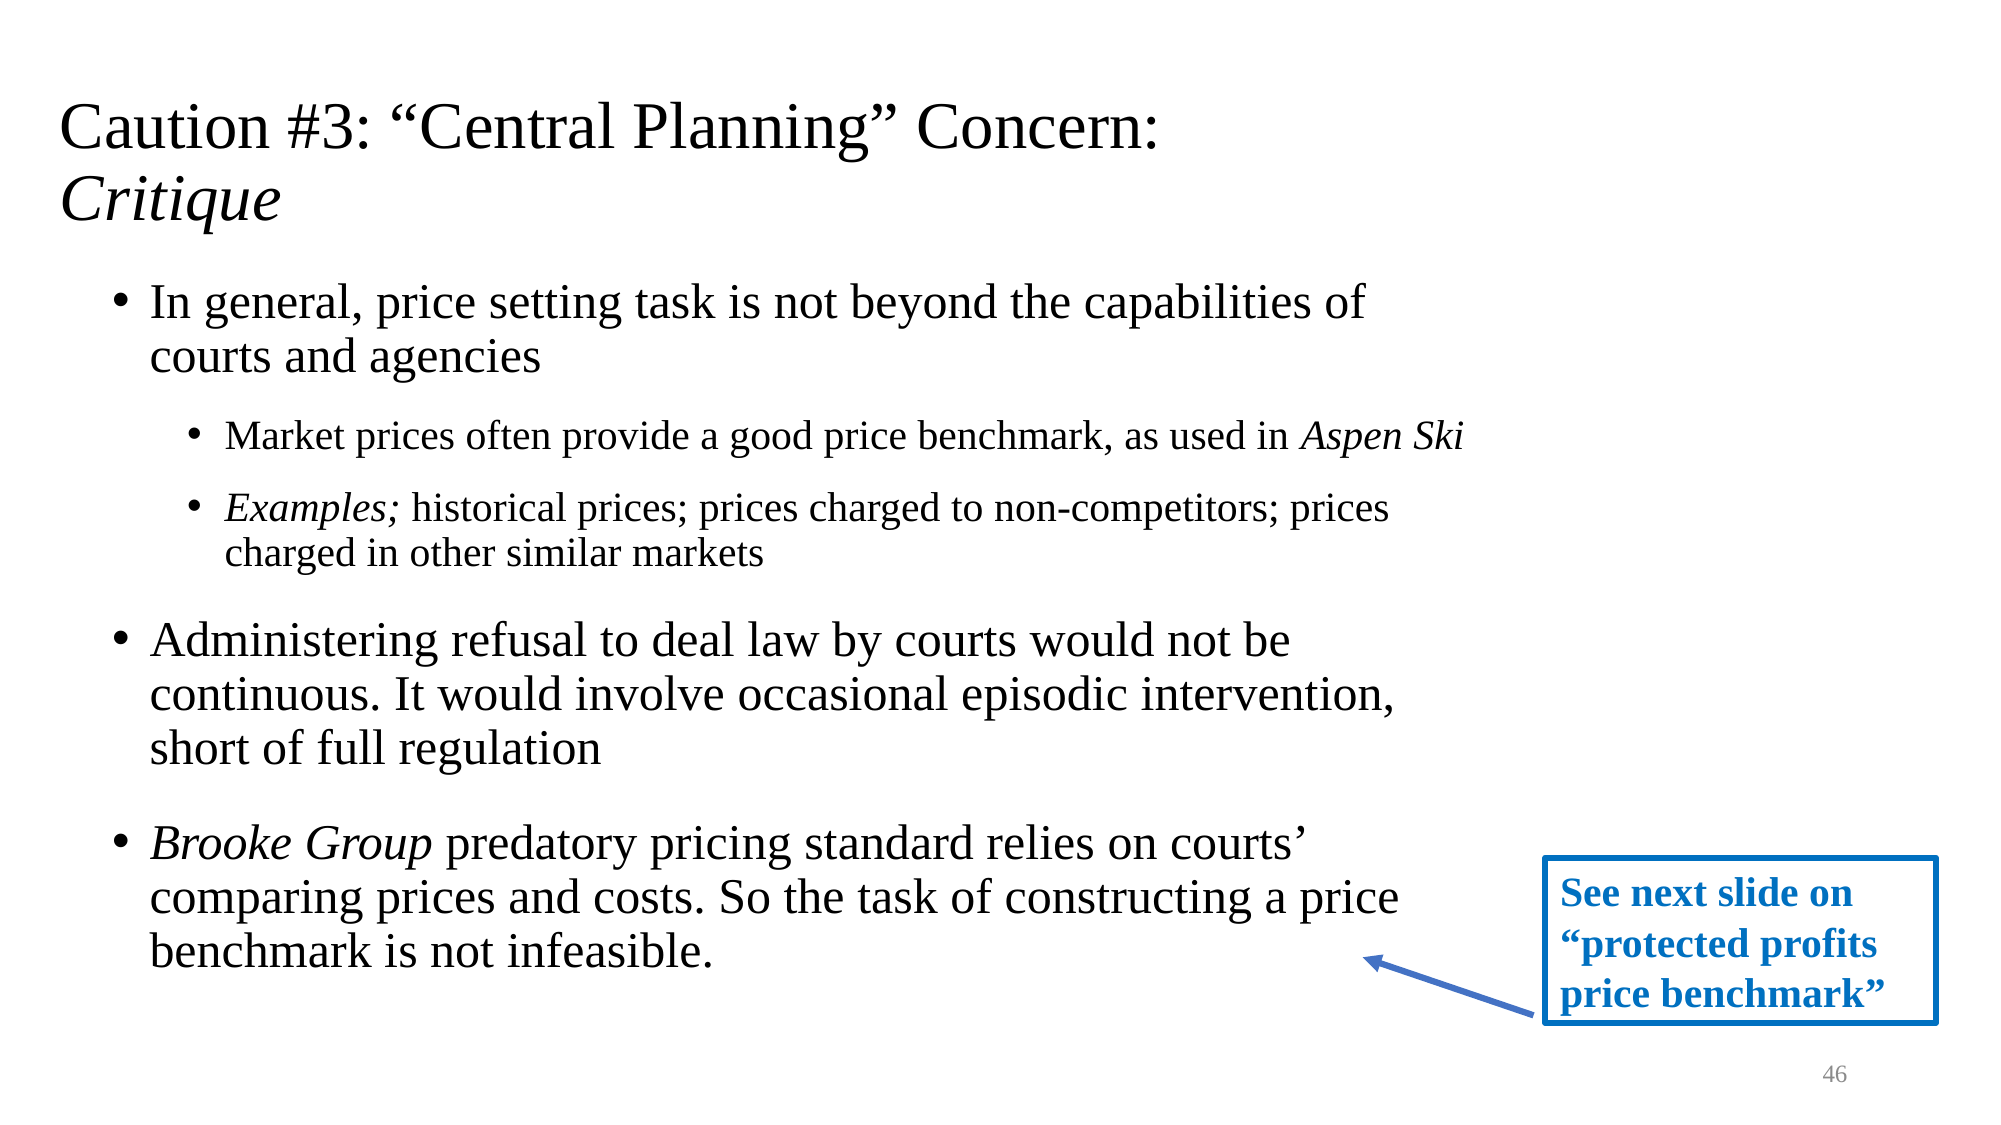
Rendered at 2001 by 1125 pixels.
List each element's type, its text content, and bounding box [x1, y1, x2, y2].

title Caution #3: “Central Planning” Concern: Critique [44, 62, 1885, 264]
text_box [1362, 957, 1534, 1016]
list In general, price setting task is not beyond the capabilities of courts and agencies Market prices often provide a good price benchmark, as used in Aspen Ski Examples; historical prices; prices charged to non-competitors; prices charged in other similar markets Administering refusal to deal law by courts would not be continuous. It would involve occasional episodic intervention, short of full regulation Brooke Group predatory pricing standard relies on courts’ comparing prices and costs. So the task of constructing a price benchmark is not infeasible. [97, 267, 1500, 1043]
slide_number 46 [1412, 1042, 1863, 1103]
text_box See next slide on “protected profits price benchmark” [1545, 857, 1936, 1023]
